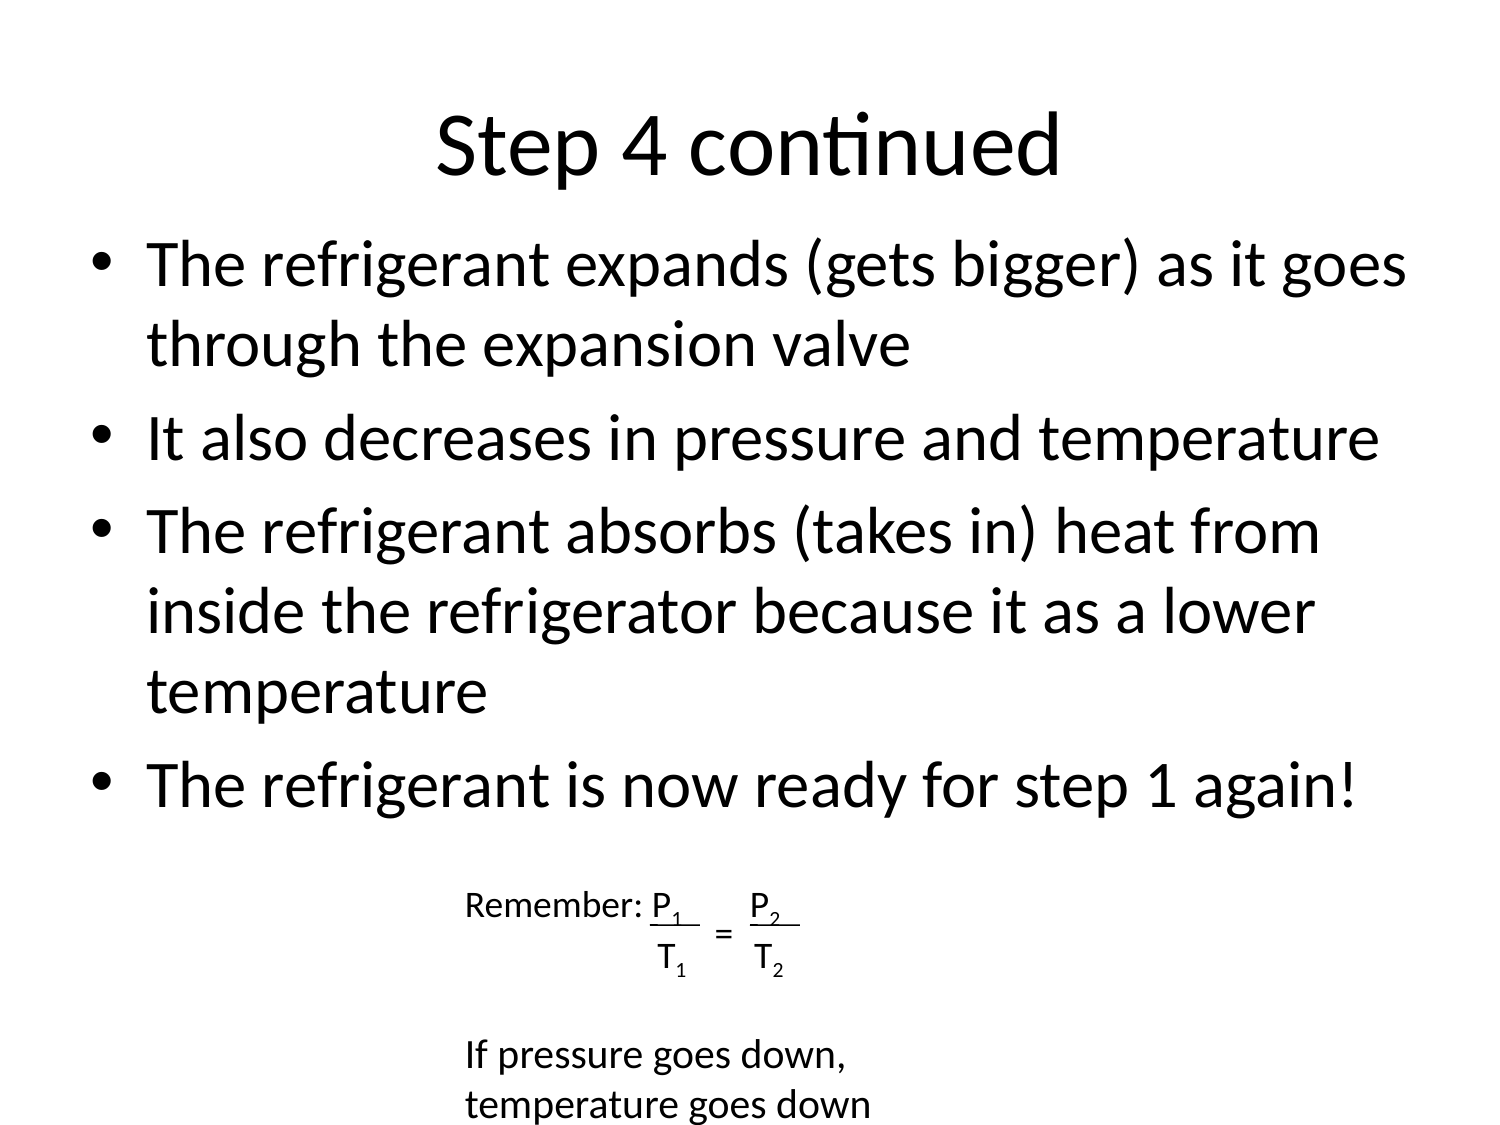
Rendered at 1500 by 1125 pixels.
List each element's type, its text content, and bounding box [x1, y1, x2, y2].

title Step 4 continued [75, 45, 1425, 212]
text_box Remember: P1 P2 T1 T2 If pressure goes down, temperature goes down [449, 872, 975, 1125]
text_box = [699, 901, 763, 962]
list The refrigerant expands (gets bigger) as it goes through the expansion valve It also decreases in pressure and temperature The refrigerant absorbs (takes in) heat from inside the refrigerator because it as a lower temperature The refrigerant is now ready for step 1 again! [75, 212, 1425, 1050]
